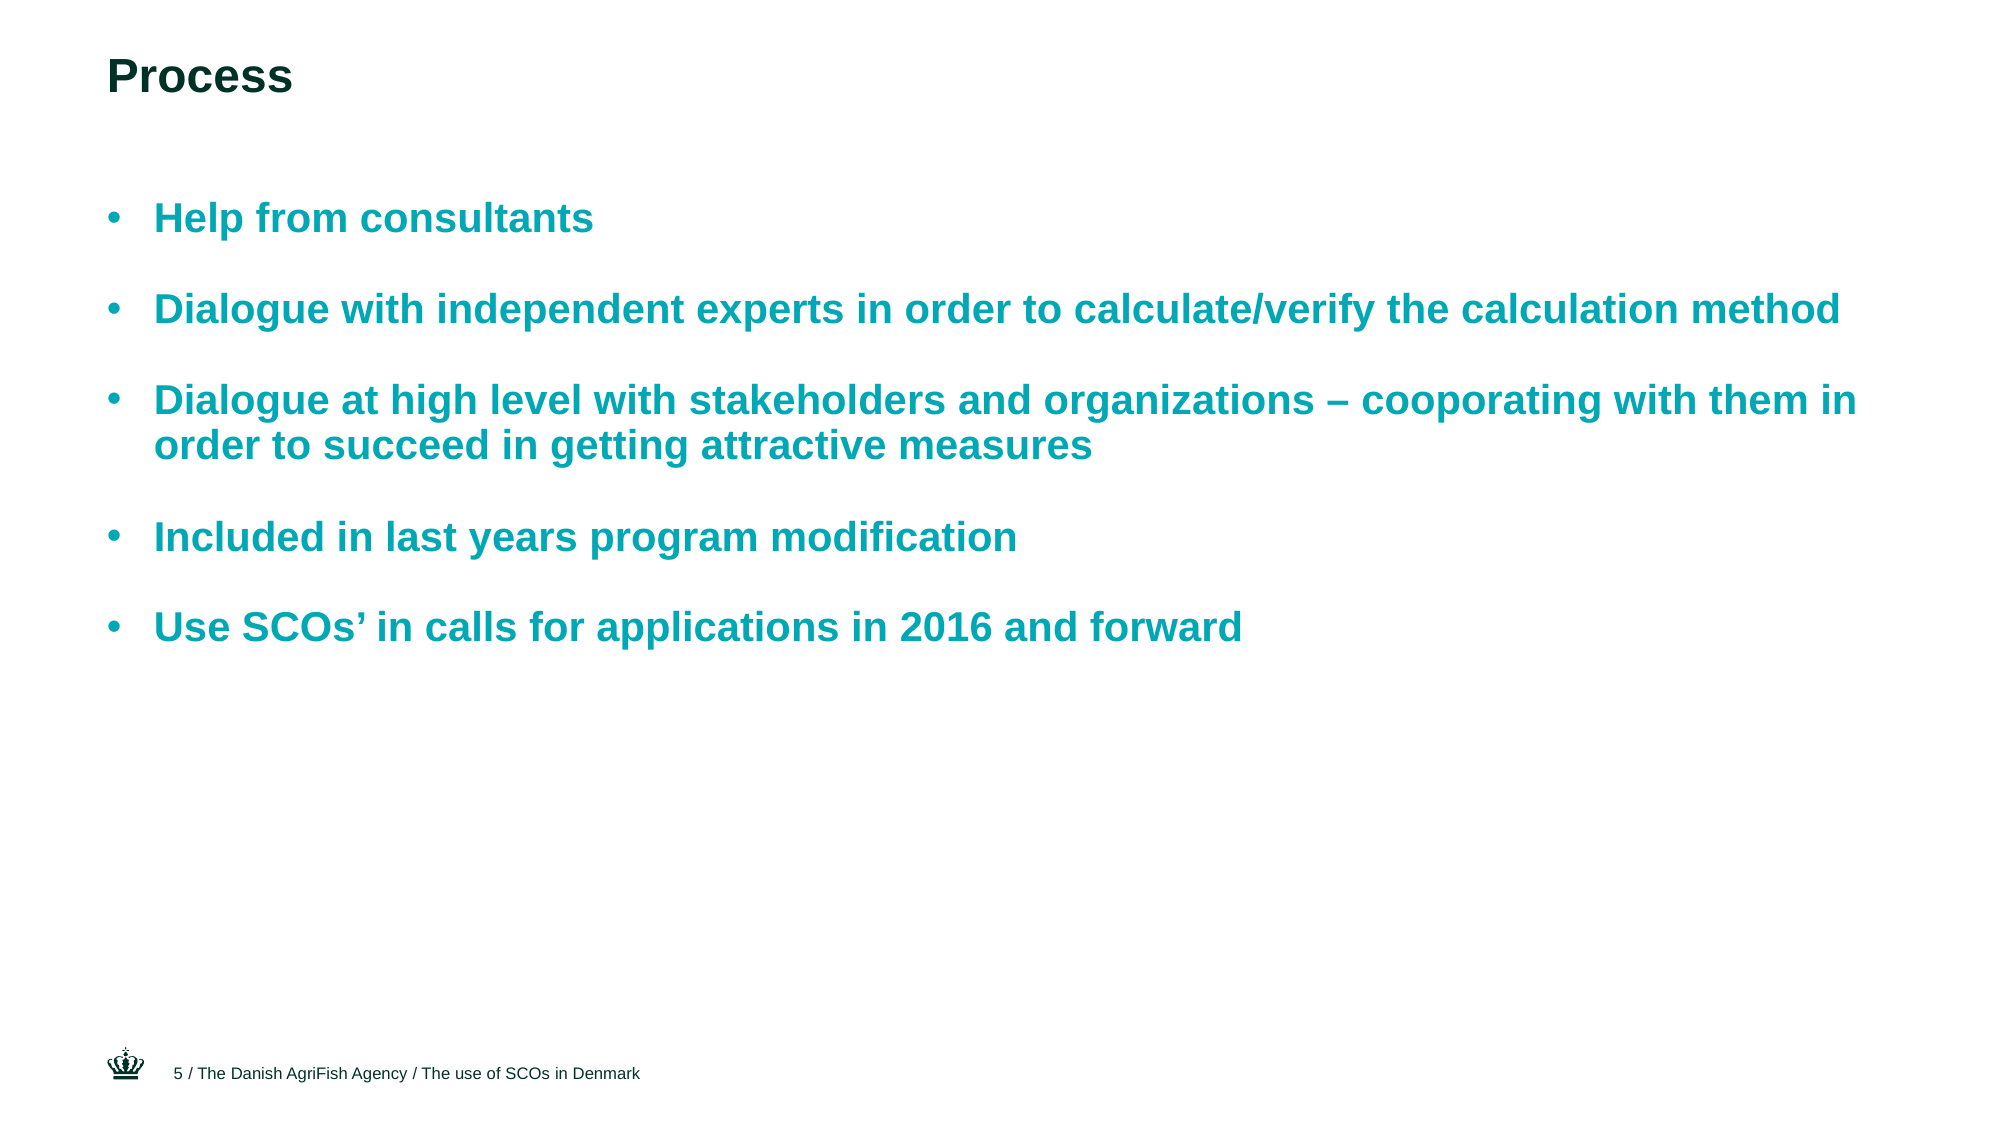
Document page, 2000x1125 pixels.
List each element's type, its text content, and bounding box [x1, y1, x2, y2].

list Help from consultants Dialogue with independent experts in order to calculate/verify the calculation method Dialogue at high level with stakeholders and organizations – cooporating with them in order to succeed in getting attractive measures Included in last years program modification Use SCOs’ in calls for applications in 2016 and forward [106, 196, 1893, 998]
slide_number 5 [134, 1049, 184, 1083]
title Process [106, 51, 1893, 128]
footer / The Danish AgriFish Agency / The use of SCOs in Denmark [188, 1049, 1116, 1083]
